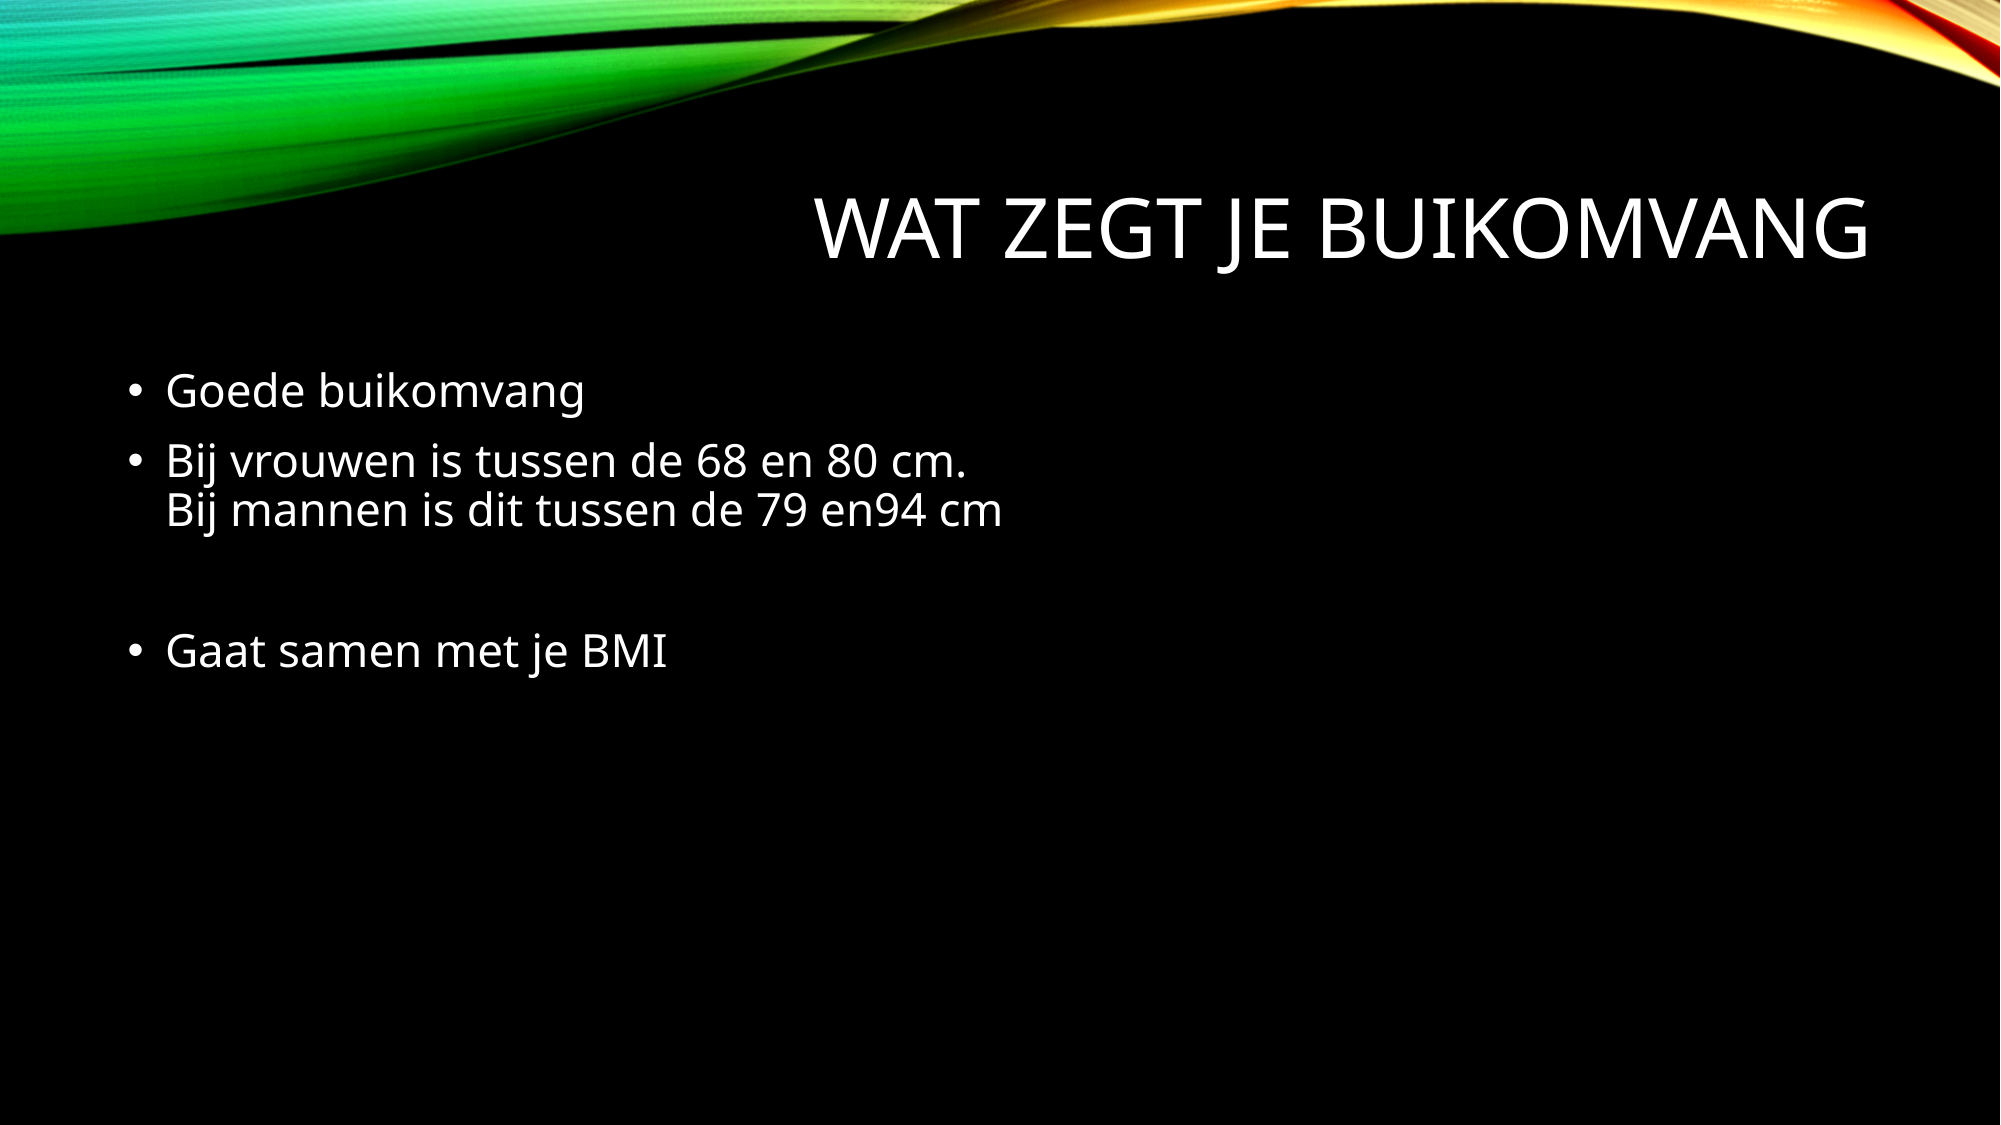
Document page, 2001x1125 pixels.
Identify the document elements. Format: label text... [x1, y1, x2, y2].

picture [0, 0, 2000, 237]
list Goede buikomvang Bij vrouwen is tussen de 68 en 80 cm. Bij mannen is dit tussen de 79 en94 cm Gaat samen met je BMI [112, 360, 1888, 1021]
title Wat zegt je buikomvang [474, 125, 1888, 338]
